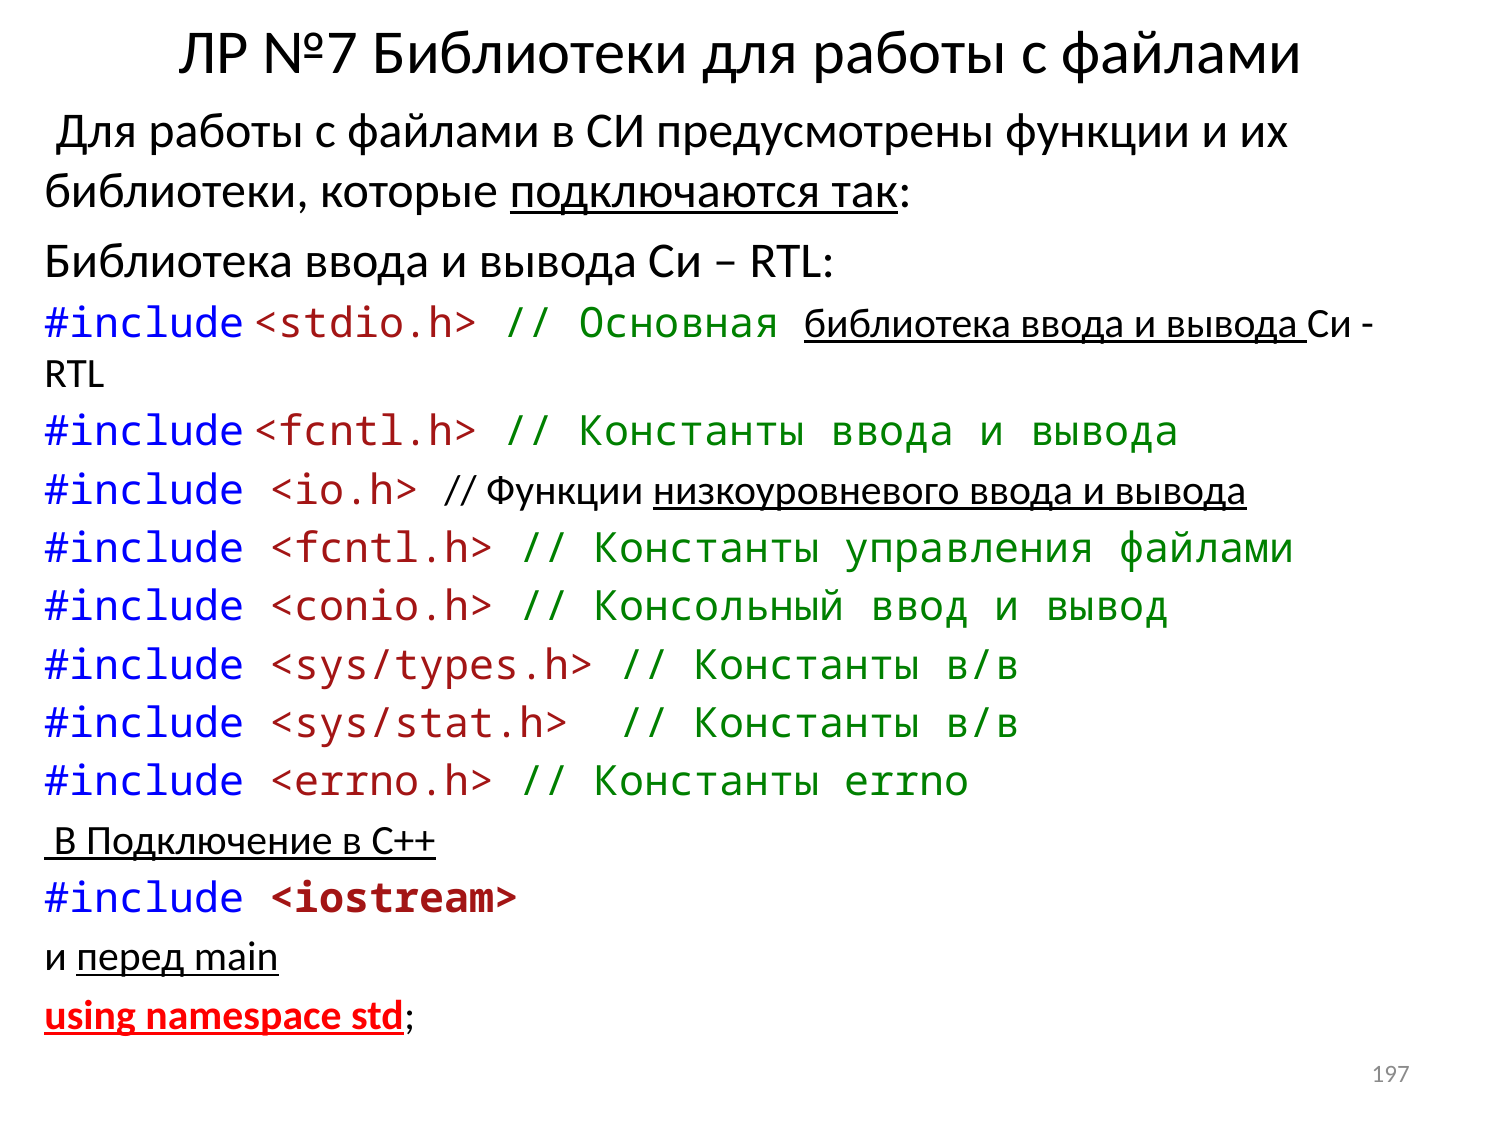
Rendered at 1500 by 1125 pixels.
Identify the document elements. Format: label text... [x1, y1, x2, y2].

text_box Для работы с файлами в СИ предусмотрены функции и их библиотеки, которые подключаются так: Библиотека ввода и вывода Си – RTL: #include <stdio.h> // Основная библиотека ввода и вывода Си - RTL #include <fcntl.h> // Константы ввода и вывода #include <io.h> // Функции низкоуровневого ввода и вывода #include <fcntl.h> // Константы управления файлами #include <conio.h> // Консольный ввод и вывод #include <sys/types.h> // Константы в/в #include <sys/stat.h> // Константы в/в #include <errno.h> // Константы errno В Подключение в С++ #include <iostream> и перед main using namespace std; [29, 89, 1453, 1000]
title ЛР №7 Библиотеки для работы с файлами [156, 1, 1326, 89]
slide_number 197 [1074, 1042, 1425, 1103]
